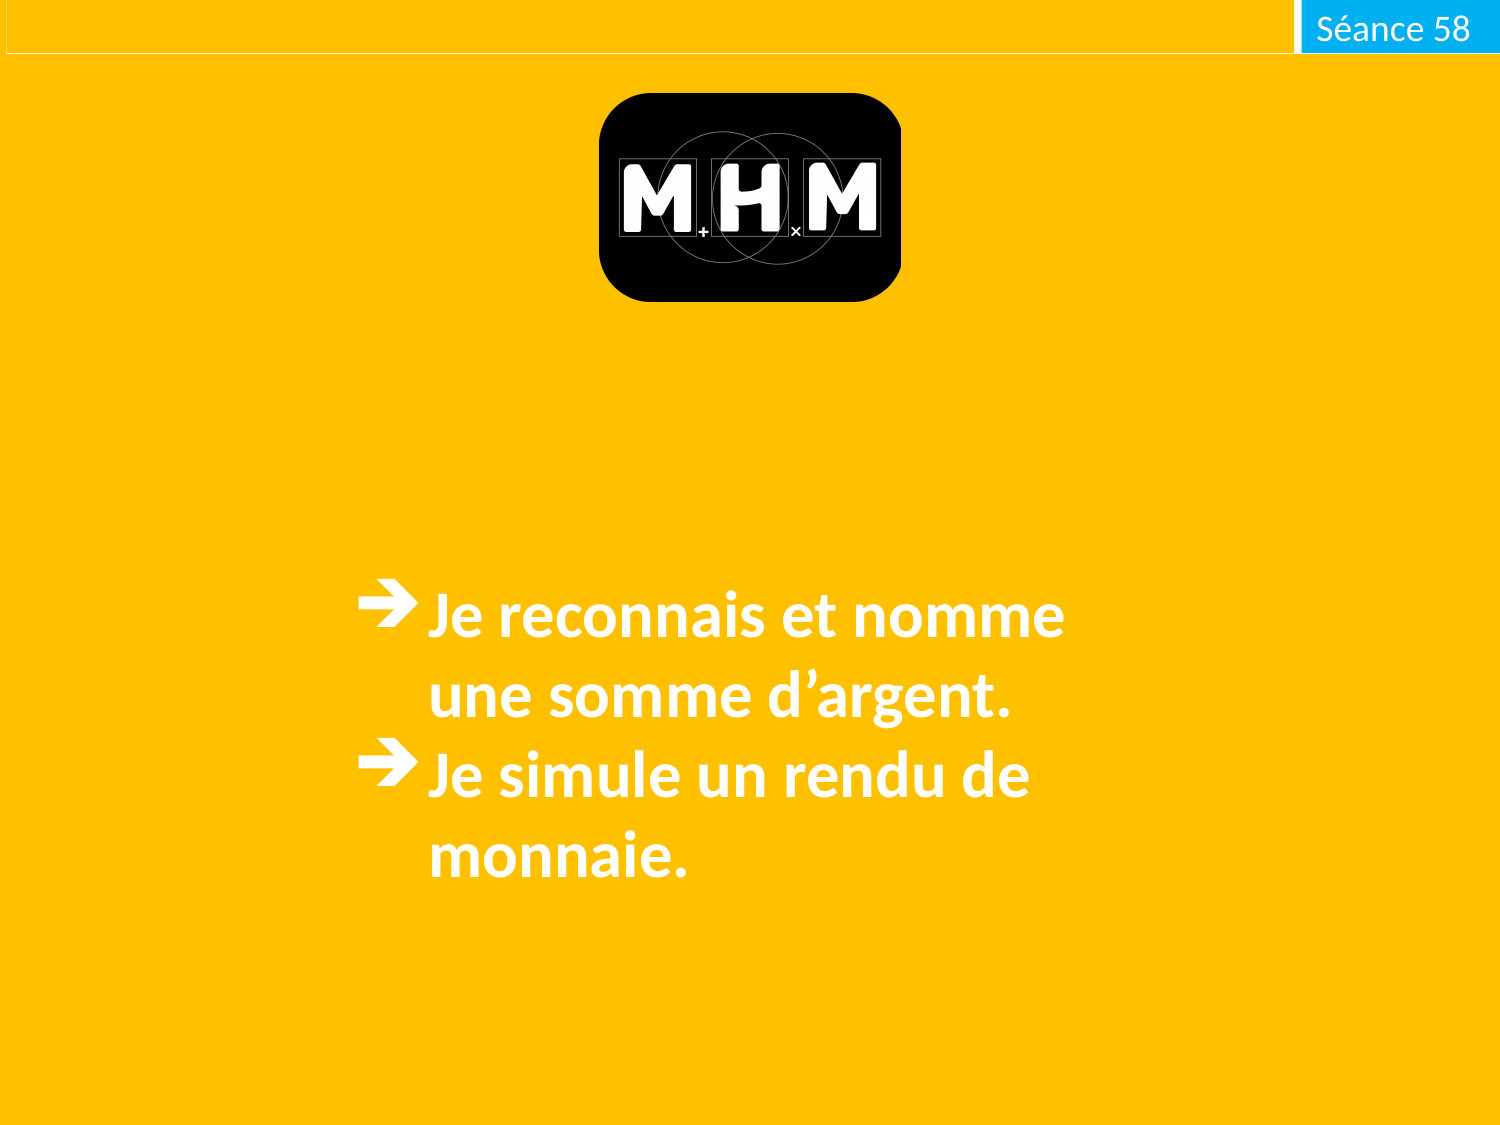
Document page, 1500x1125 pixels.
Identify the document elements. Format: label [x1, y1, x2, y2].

text_box [0, 54, 1500, 1125]
